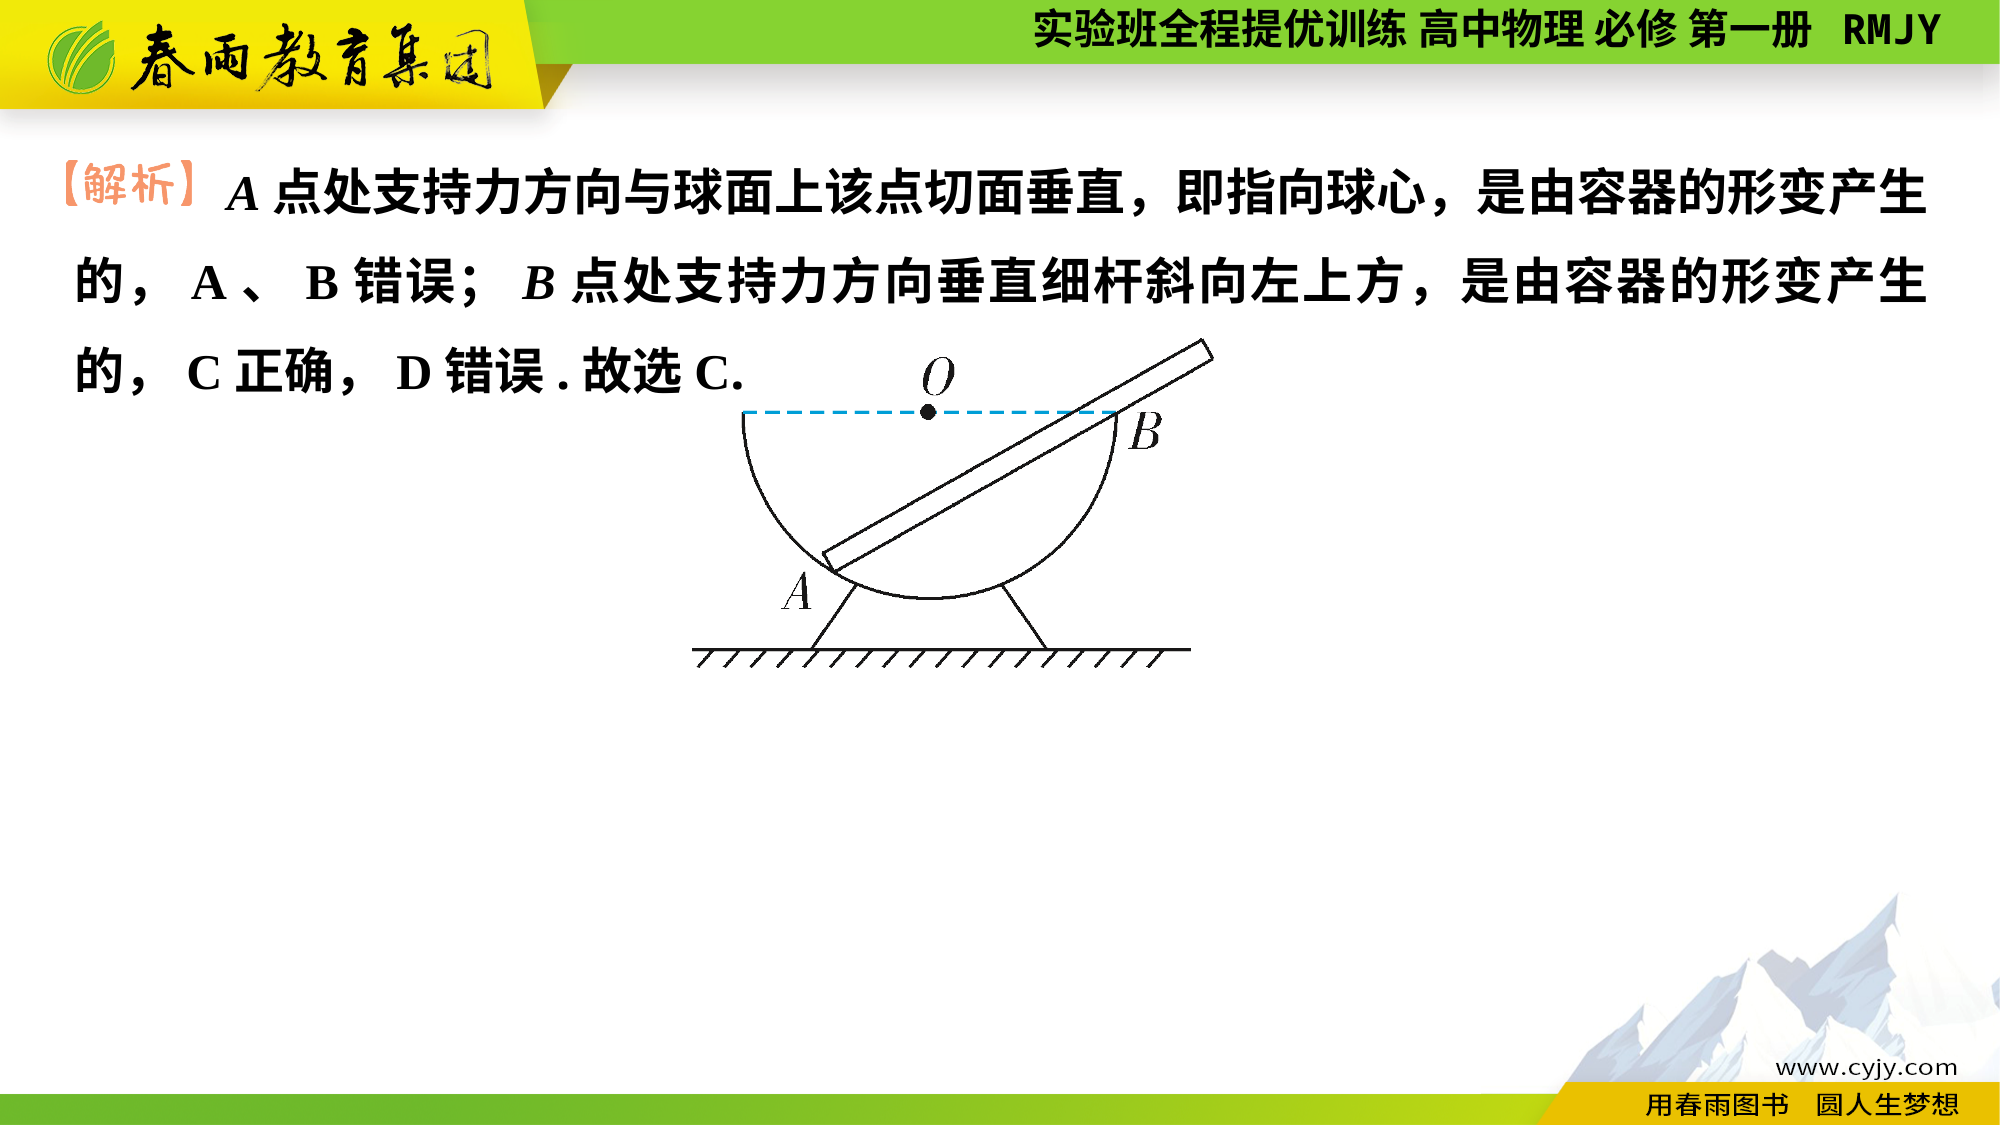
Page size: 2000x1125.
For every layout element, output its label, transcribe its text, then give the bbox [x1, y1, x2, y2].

picture [0, 0, 2000, 1125]
list A点处支持力方向与球面上该点切面垂直，即指向球心，是由容器的形变产生的，A、B错误；B点处支持力方向垂直细杆斜向左上方，是由容器的形变产生的，C正确，D错误.故选C. [59, 122, 1944, 411]
